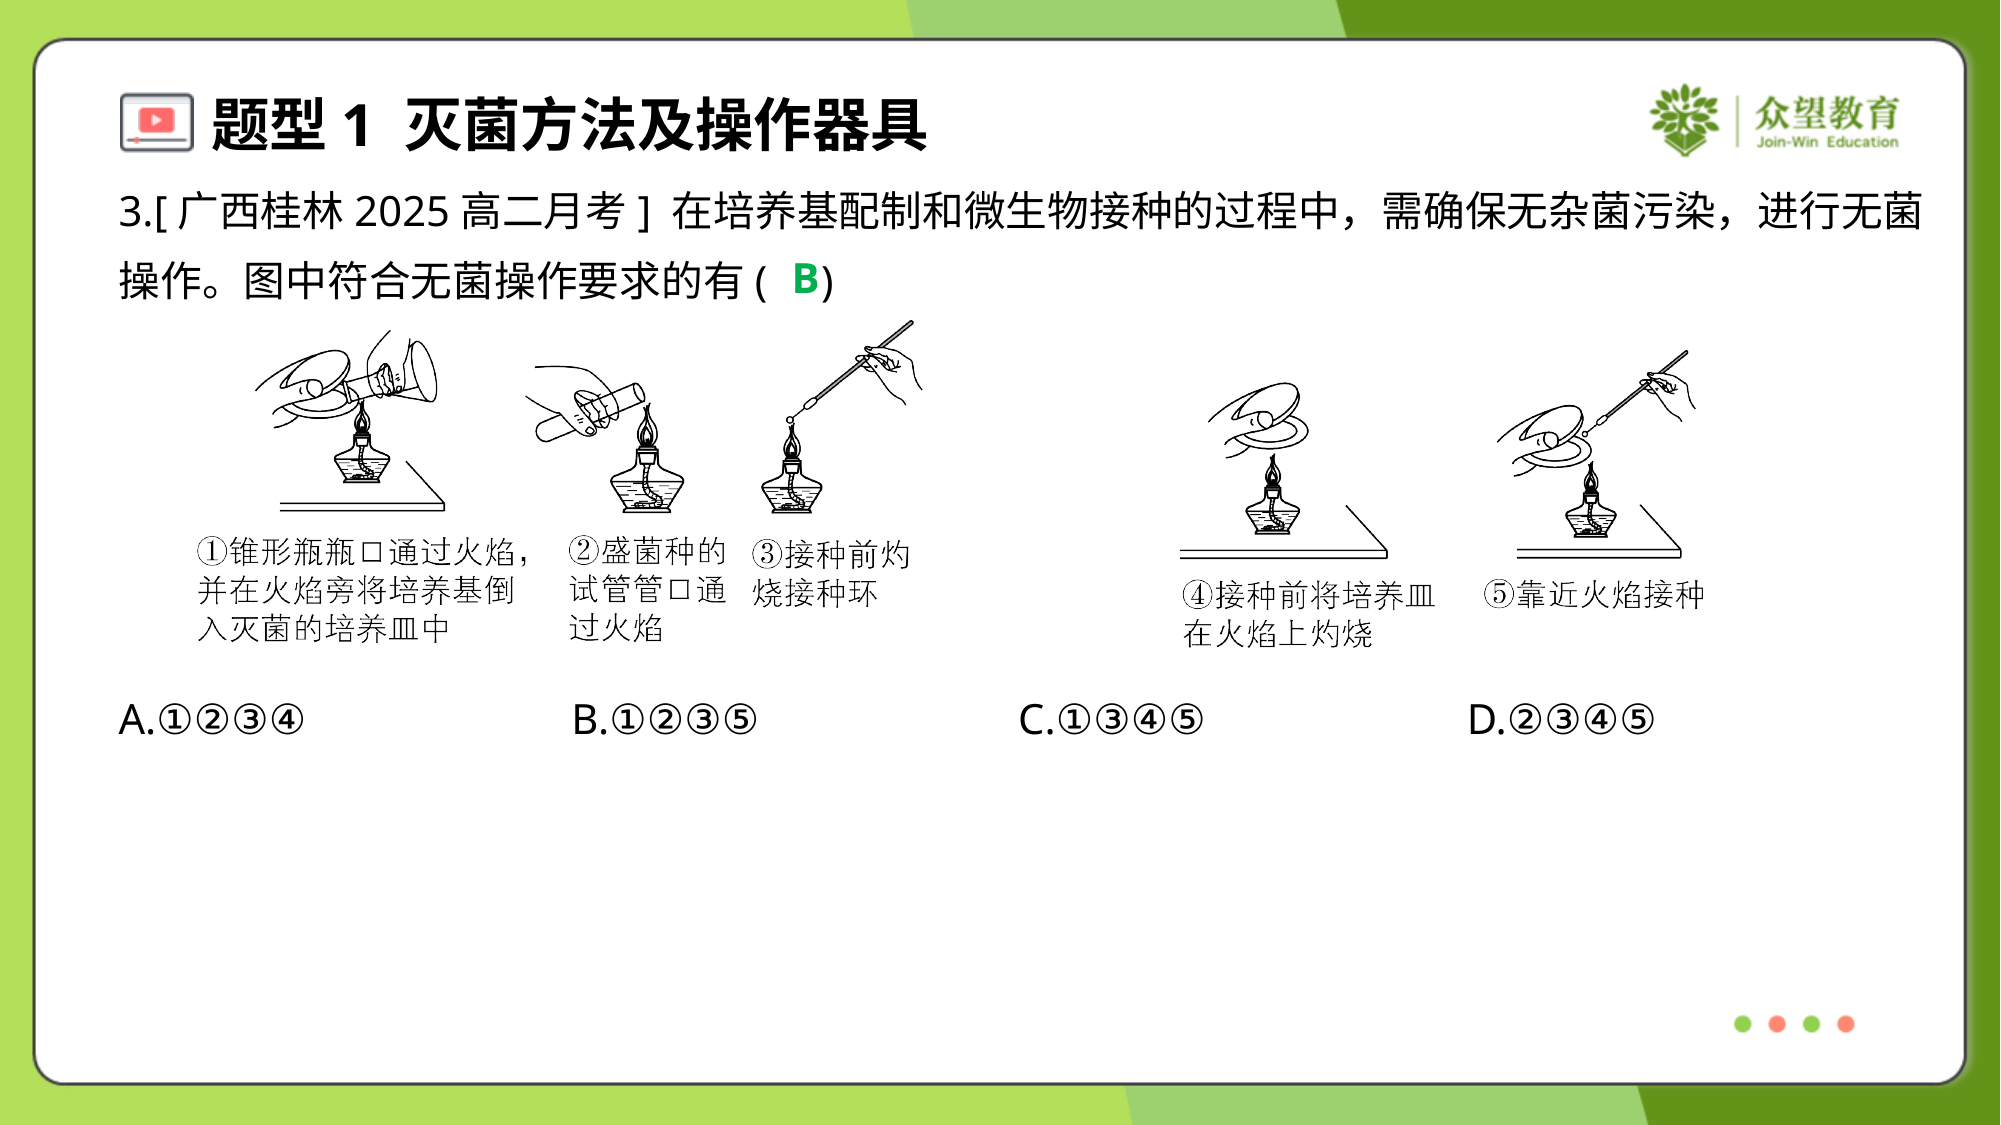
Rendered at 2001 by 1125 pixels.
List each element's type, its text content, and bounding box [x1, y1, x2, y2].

text_box A.①②③④ B.①②③⑤ C.①③④⑤ D.②③④⑤ [118, 668, 1883, 735]
text_box B [776, 231, 835, 296]
picture [0, 0, 2000, 1125]
text_box 3.[广西桂林2025高二月考] 在培养基配制和微生物接种的过程中，需确保无杂菌污染，进行无菌 操作。图中符合无菌操作要求的有( ) [118, 159, 1883, 298]
